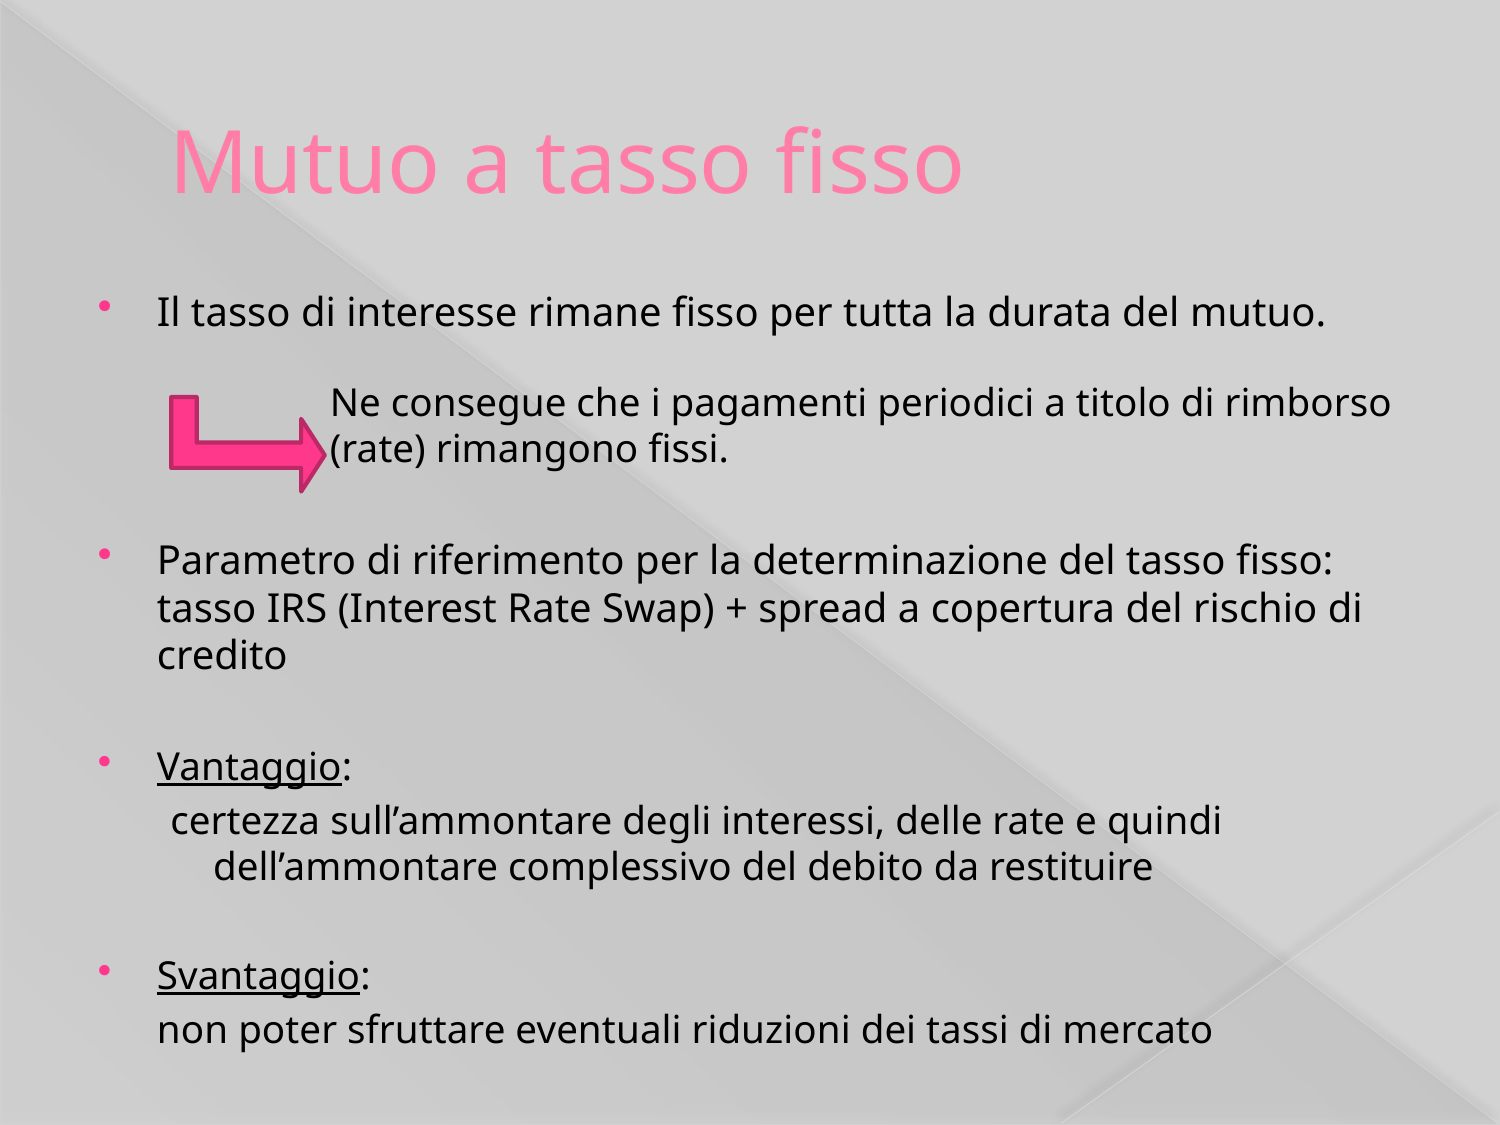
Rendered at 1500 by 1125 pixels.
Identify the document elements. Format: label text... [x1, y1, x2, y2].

list Il tasso di interesse rimane fisso per tutta la durata del mutuo. Ne consegue che i pagamenti periodici a titolo di rimborso (rate) rimangono fissi. Parametro di riferimento per la determinazione del tasso fisso: tasso IRS (Interest Rate Swap) + spread a copertura del rischio di credito Vantaggio: certezza sull’ammontare degli interessi, delle rate e quindi dell’ammontare complessivo del debito da restituire Svantaggio: non poter sfruttare eventuali riduzioni dei tassi di mercato [75, 278, 1425, 1059]
title Mutuo a tasso fisso [75, 43, 1425, 274]
text_box [169, 394, 327, 494]
